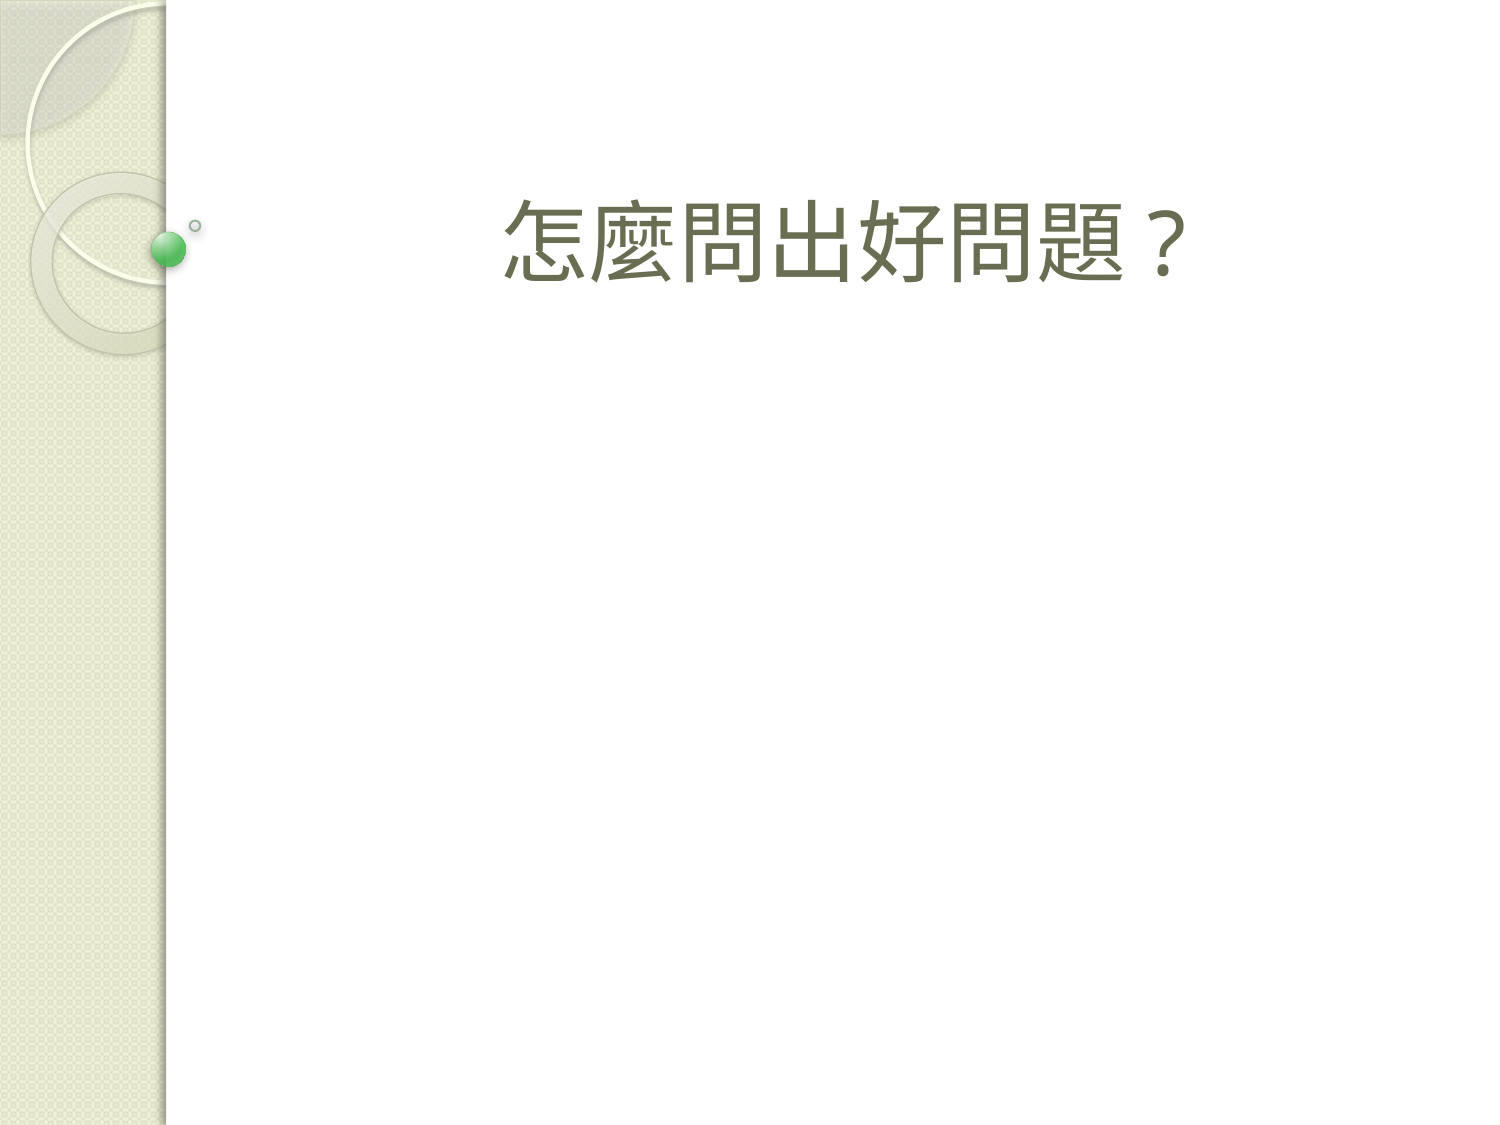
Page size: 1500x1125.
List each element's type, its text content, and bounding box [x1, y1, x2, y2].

title 怎麼問出好問題? [234, 59, 1450, 301]
